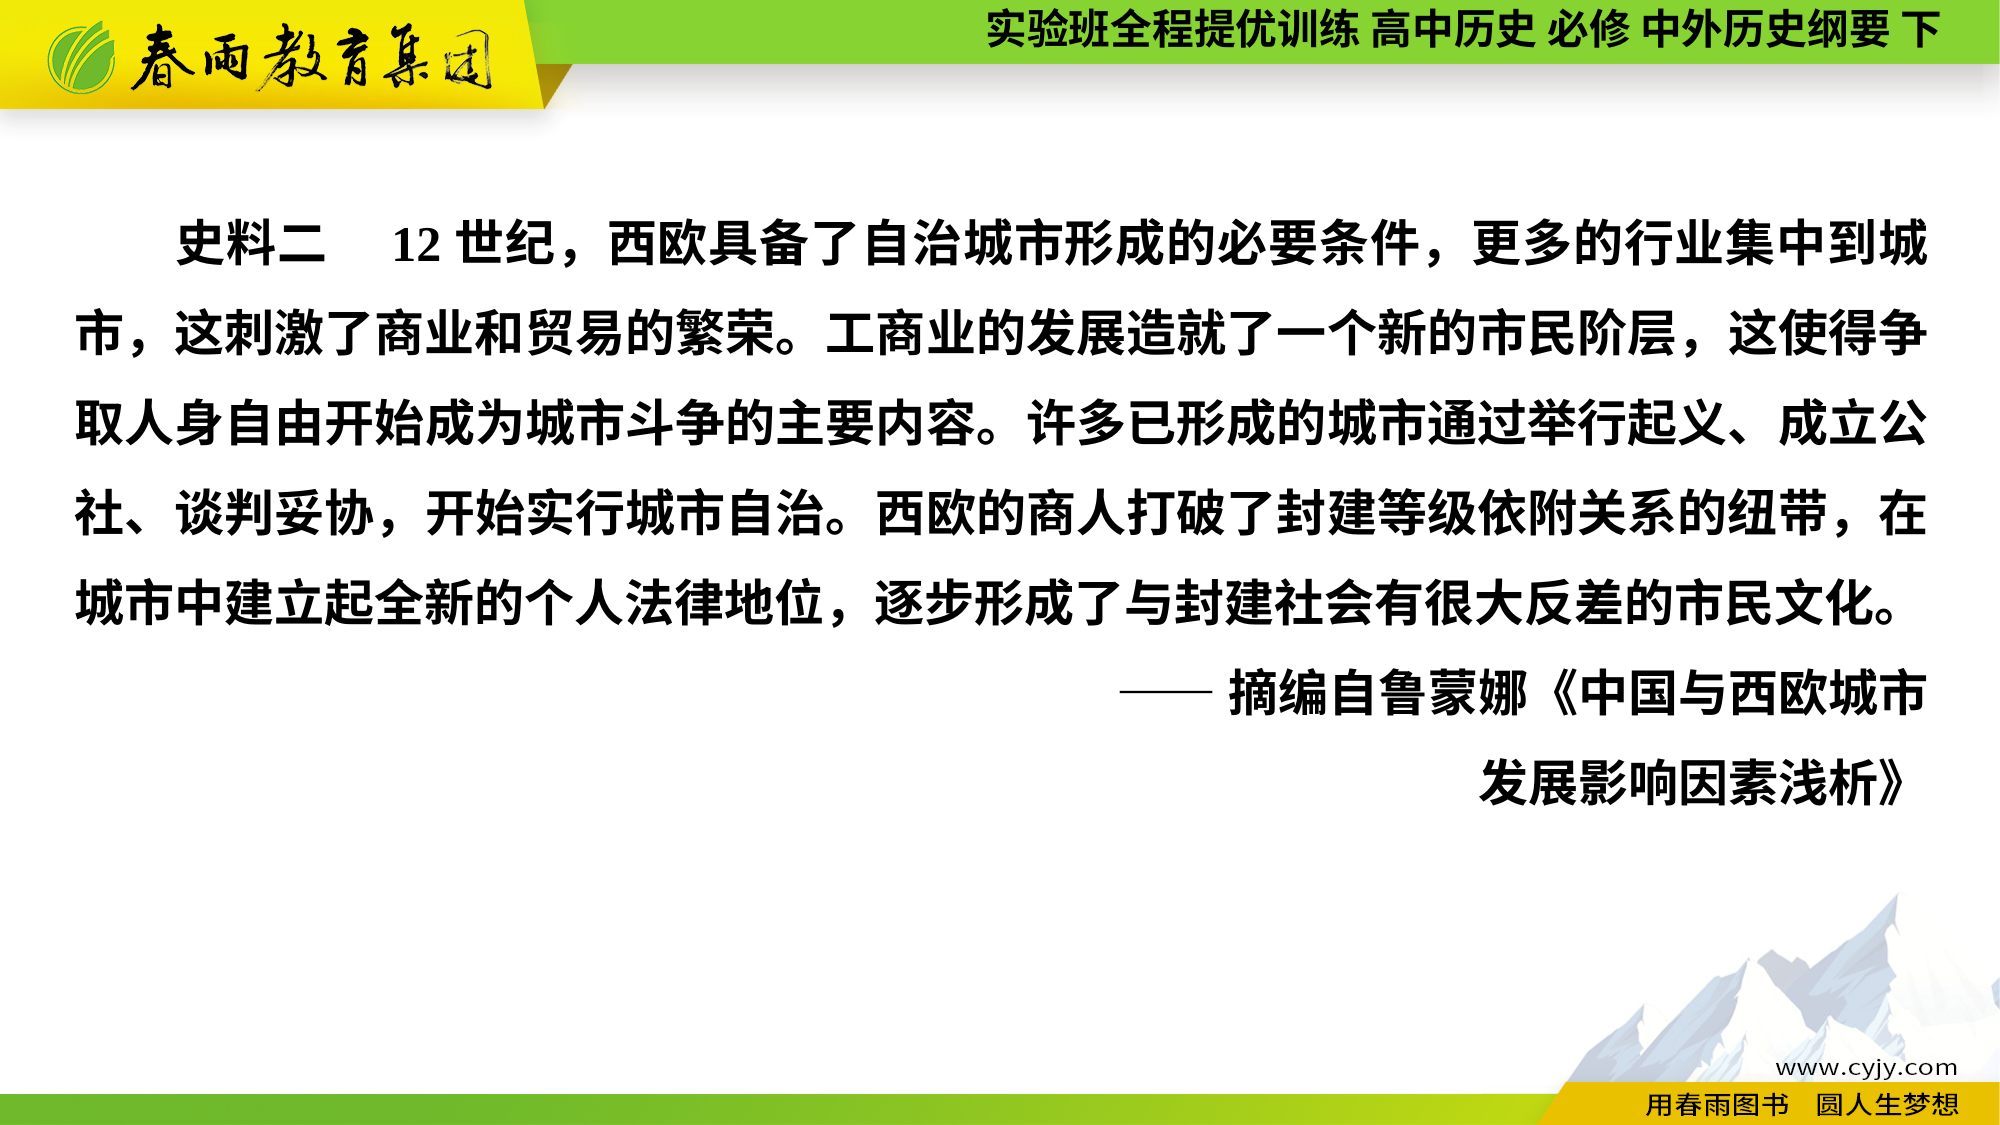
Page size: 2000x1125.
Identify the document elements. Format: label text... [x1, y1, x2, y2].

picture [0, 0, 2000, 1125]
list 史料二 12世纪，西欧具备了自治城市形成的必要条件，更多的行业集中到城市，这刺激了商业和贸易的繁荣。工商业的发展造就了一个新的市民阶层，这使得争取人身自由开始成为城市斗争的主要内容。许多已形成的城市通过举行起义、成立公社、谈判妥协，开始实行城市自治。西欧的商人打破了封建等级依附关系的纽带，在城市中建立起全新的个人法律地位，逐步形成了与封建社会有很大反差的市民文化。 ——摘编自鲁蒙娜《中国与西欧城市 发展影响因素浅析》 [59, 174, 1944, 906]
